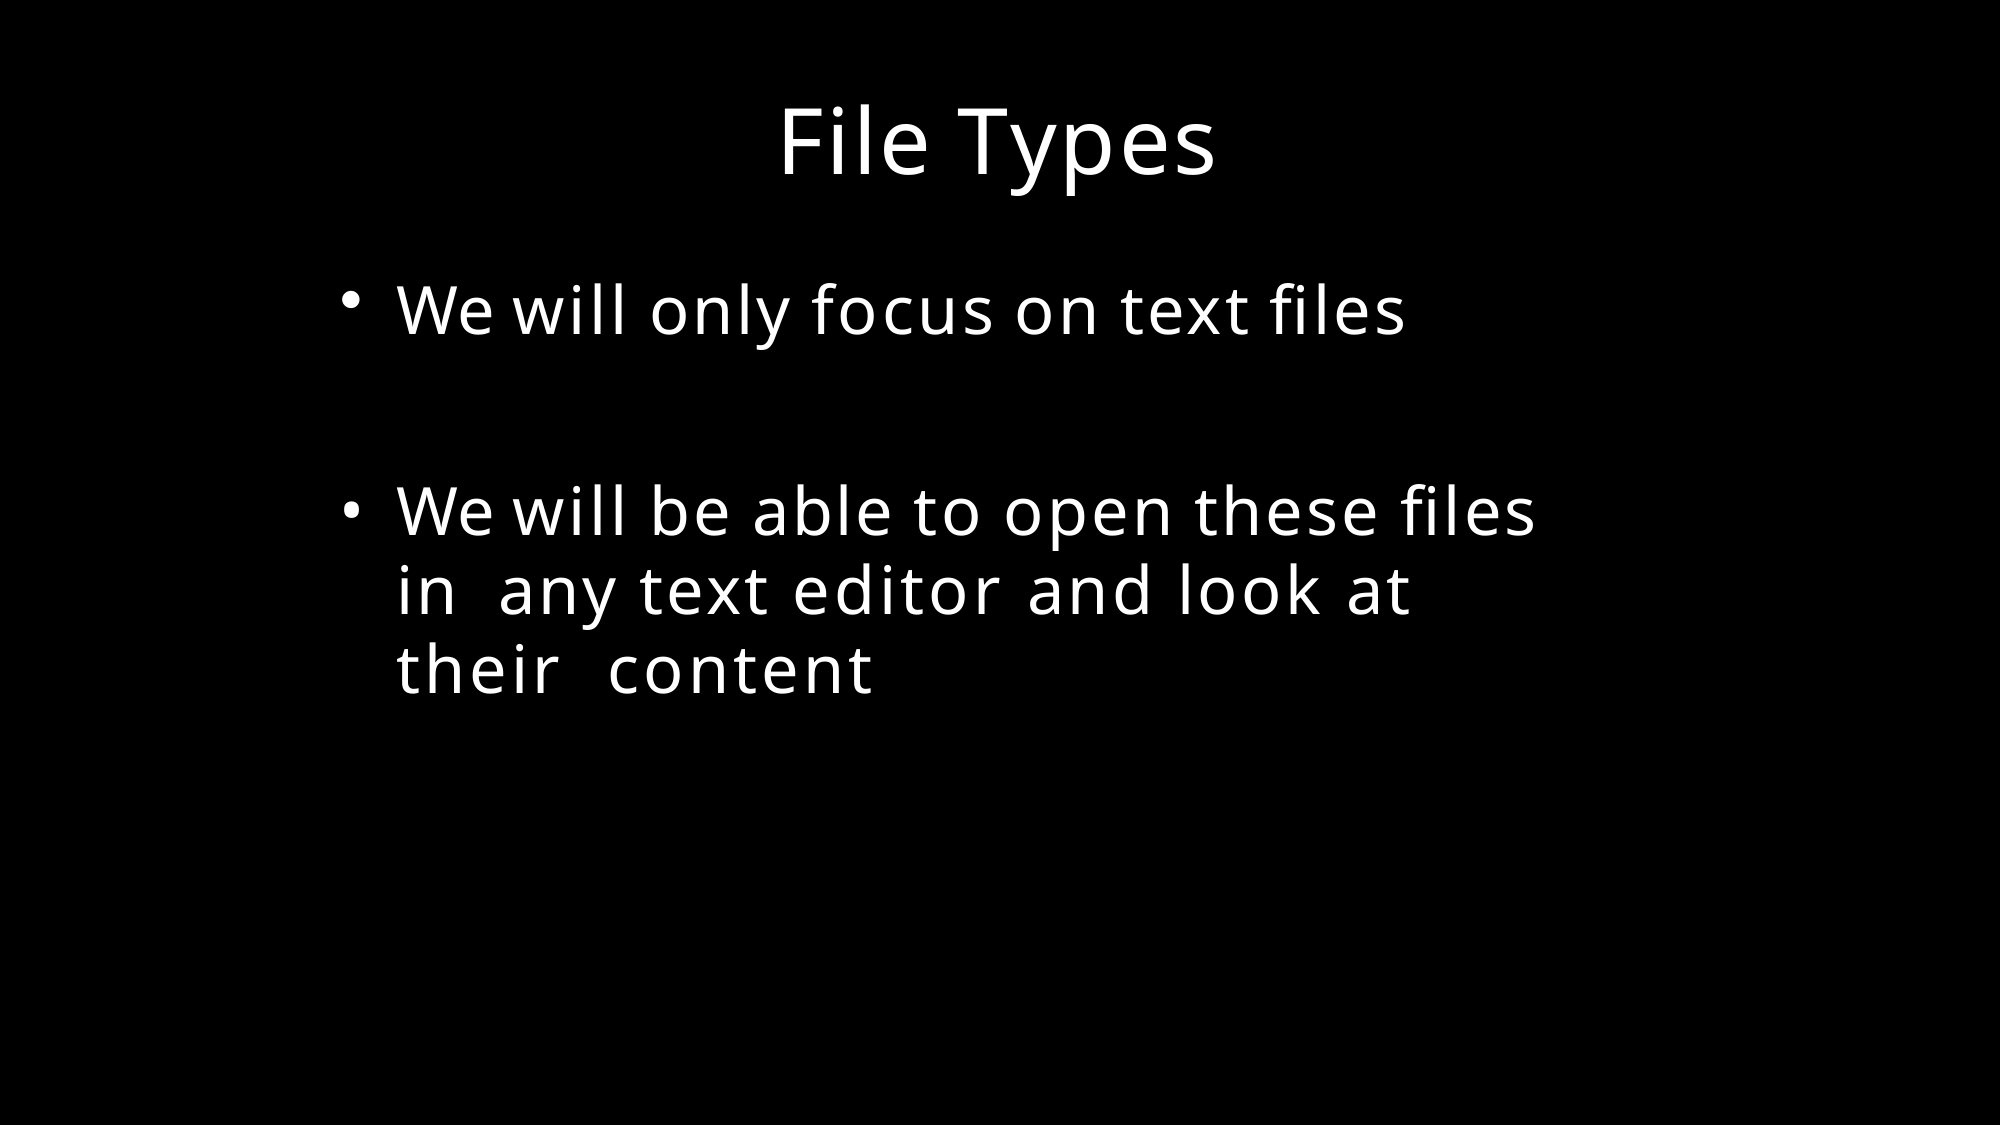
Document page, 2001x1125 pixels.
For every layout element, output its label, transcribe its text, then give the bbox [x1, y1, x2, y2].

title File Types [774, 41, 1226, 232]
text_box We will only focus on text files We will be able to open these files in any text editor and look at their content [337, 265, 1557, 707]
